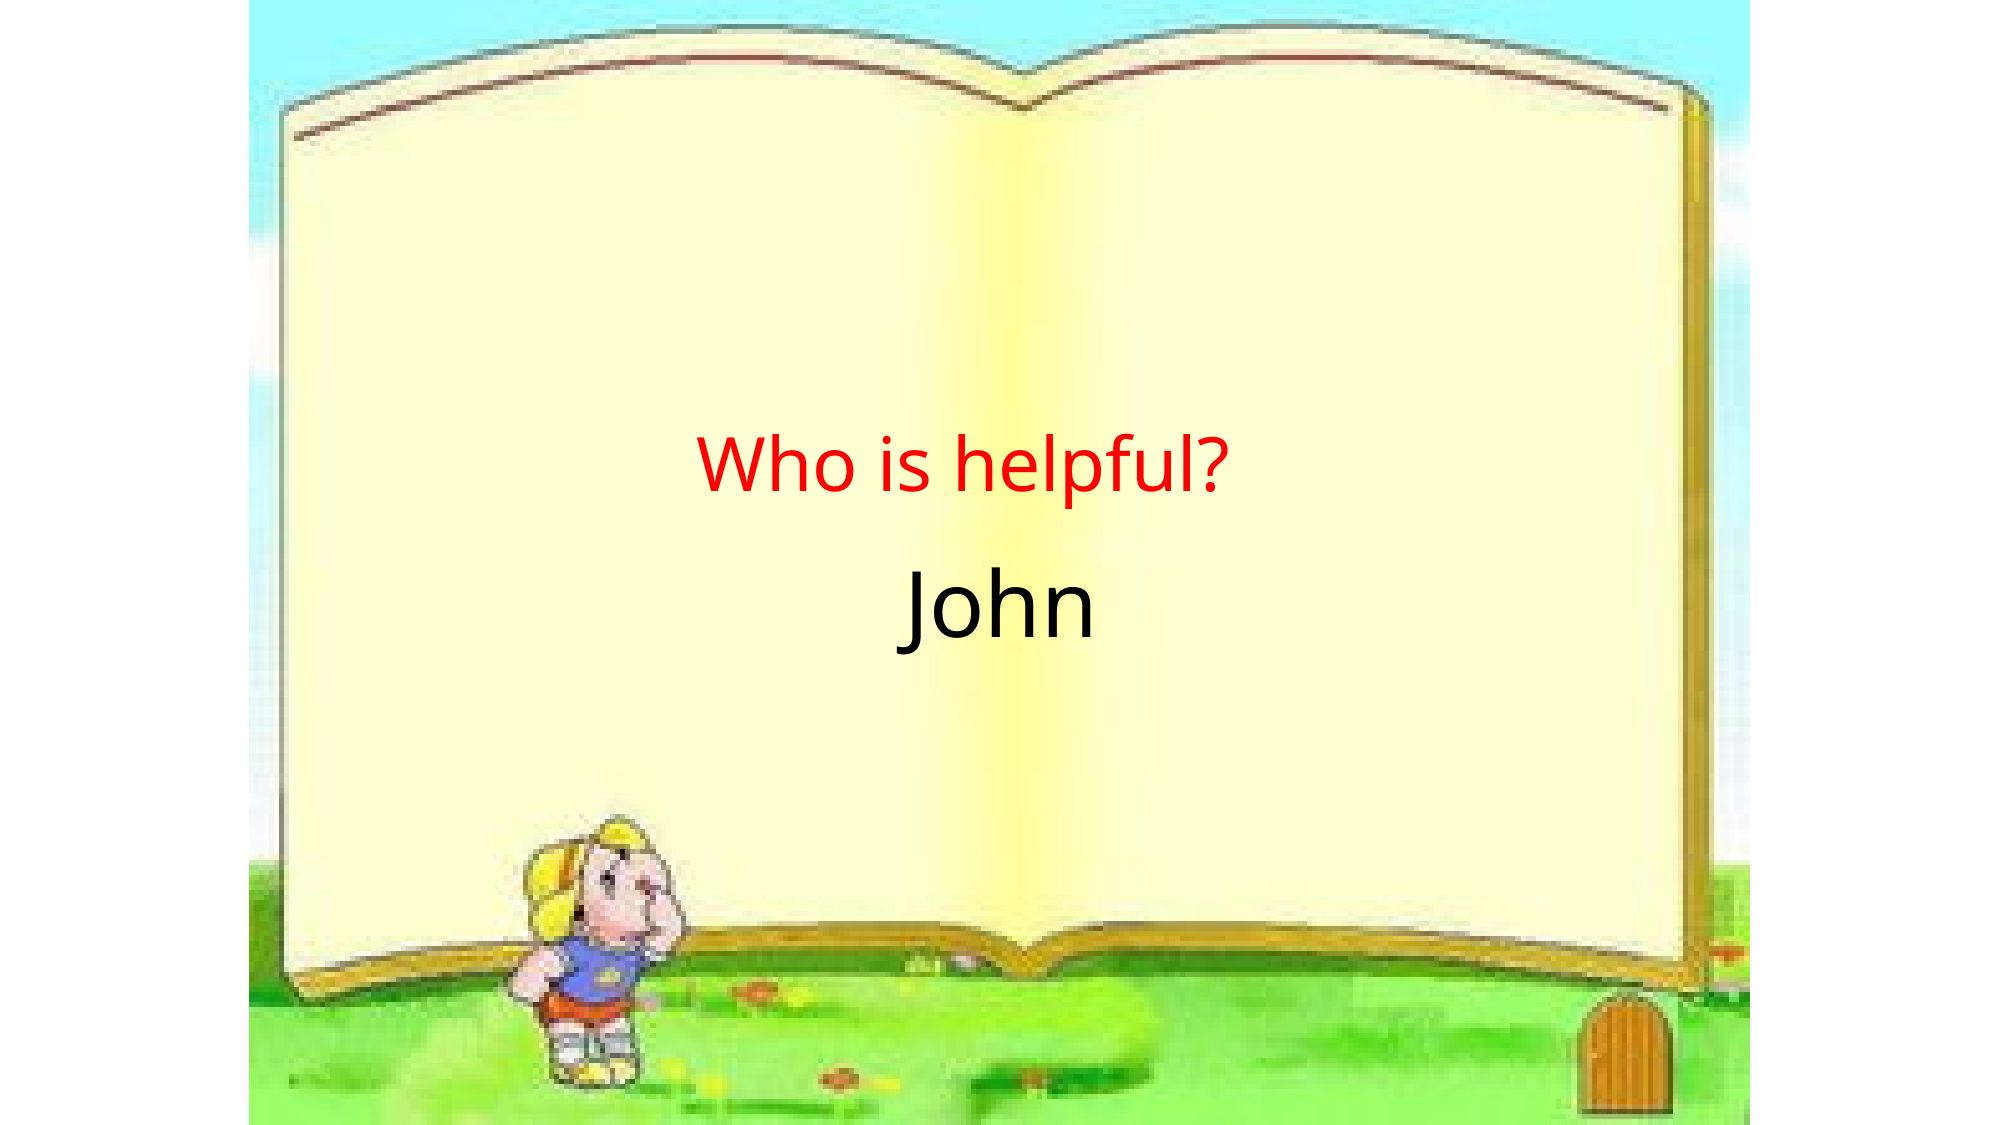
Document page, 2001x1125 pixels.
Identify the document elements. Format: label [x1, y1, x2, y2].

picture [249, 0, 1750, 1125]
